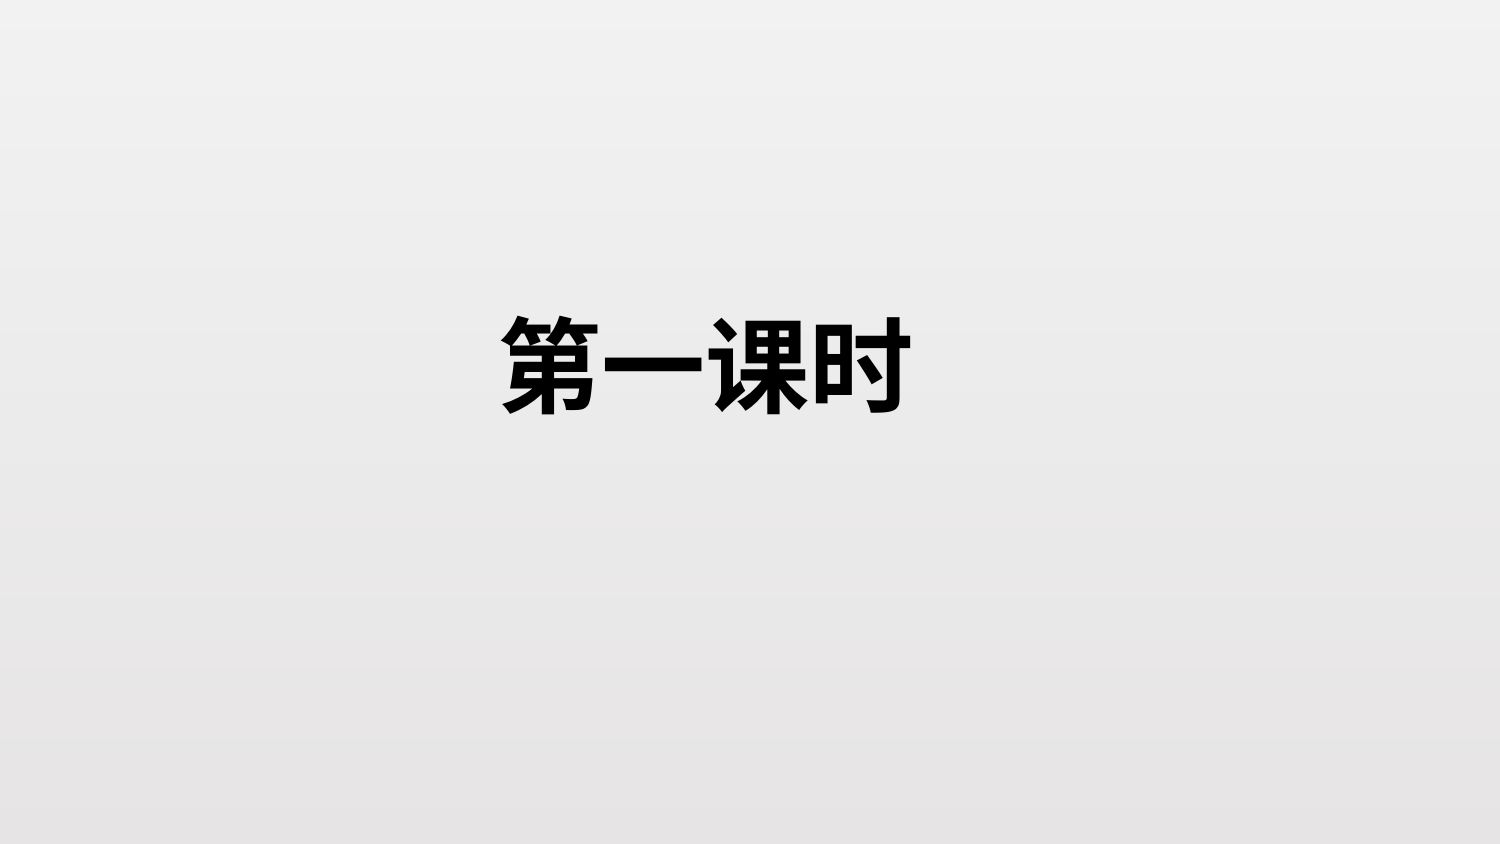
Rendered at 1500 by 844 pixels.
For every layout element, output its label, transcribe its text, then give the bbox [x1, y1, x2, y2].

title 第一课时 [468, 310, 944, 434]
